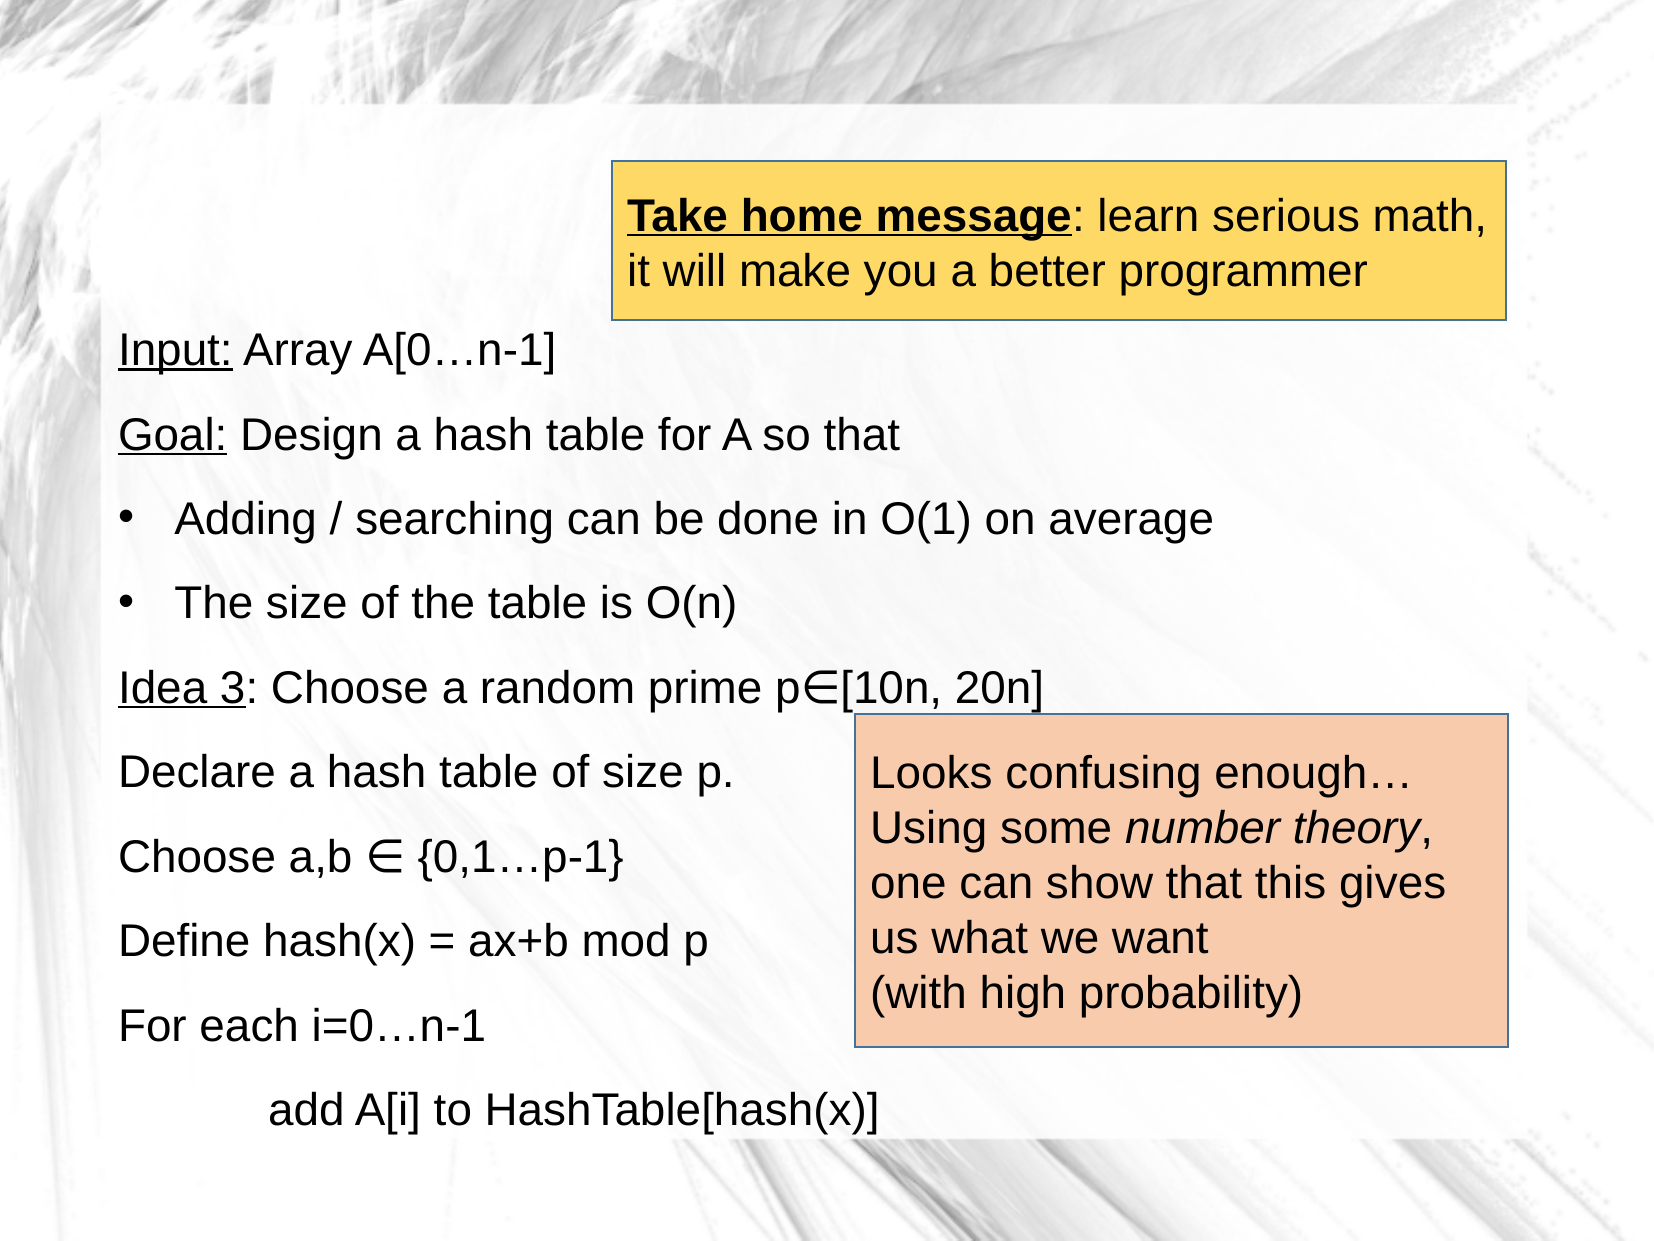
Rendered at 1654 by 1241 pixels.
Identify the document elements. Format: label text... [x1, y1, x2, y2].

picture [0, 0, 1654, 1241]
list Input: Array A[0…n-1] Goal: Design a hash table for A so that Adding / searching can be done in O(1) on average The size of the table is O(n) Idea 3: Choose a random prime p∈[10n, 20n] Declare a hash table of size p. Choose a,b ∈ {0,1…p-1} Define hash(x) = ax+b mod p For each i=0…n-1 add A[i] to HashTable[hash(x)] [118, 319, 1571, 1102]
text_box Looks confusing enough… Using some number theory, one can show that this gives us what we want (with high probability) [854, 714, 1508, 1047]
title 3-SUM [118, 112, 1506, 281]
text_box Take home message: learn serious math, it will make you a better programmer [611, 160, 1506, 320]
